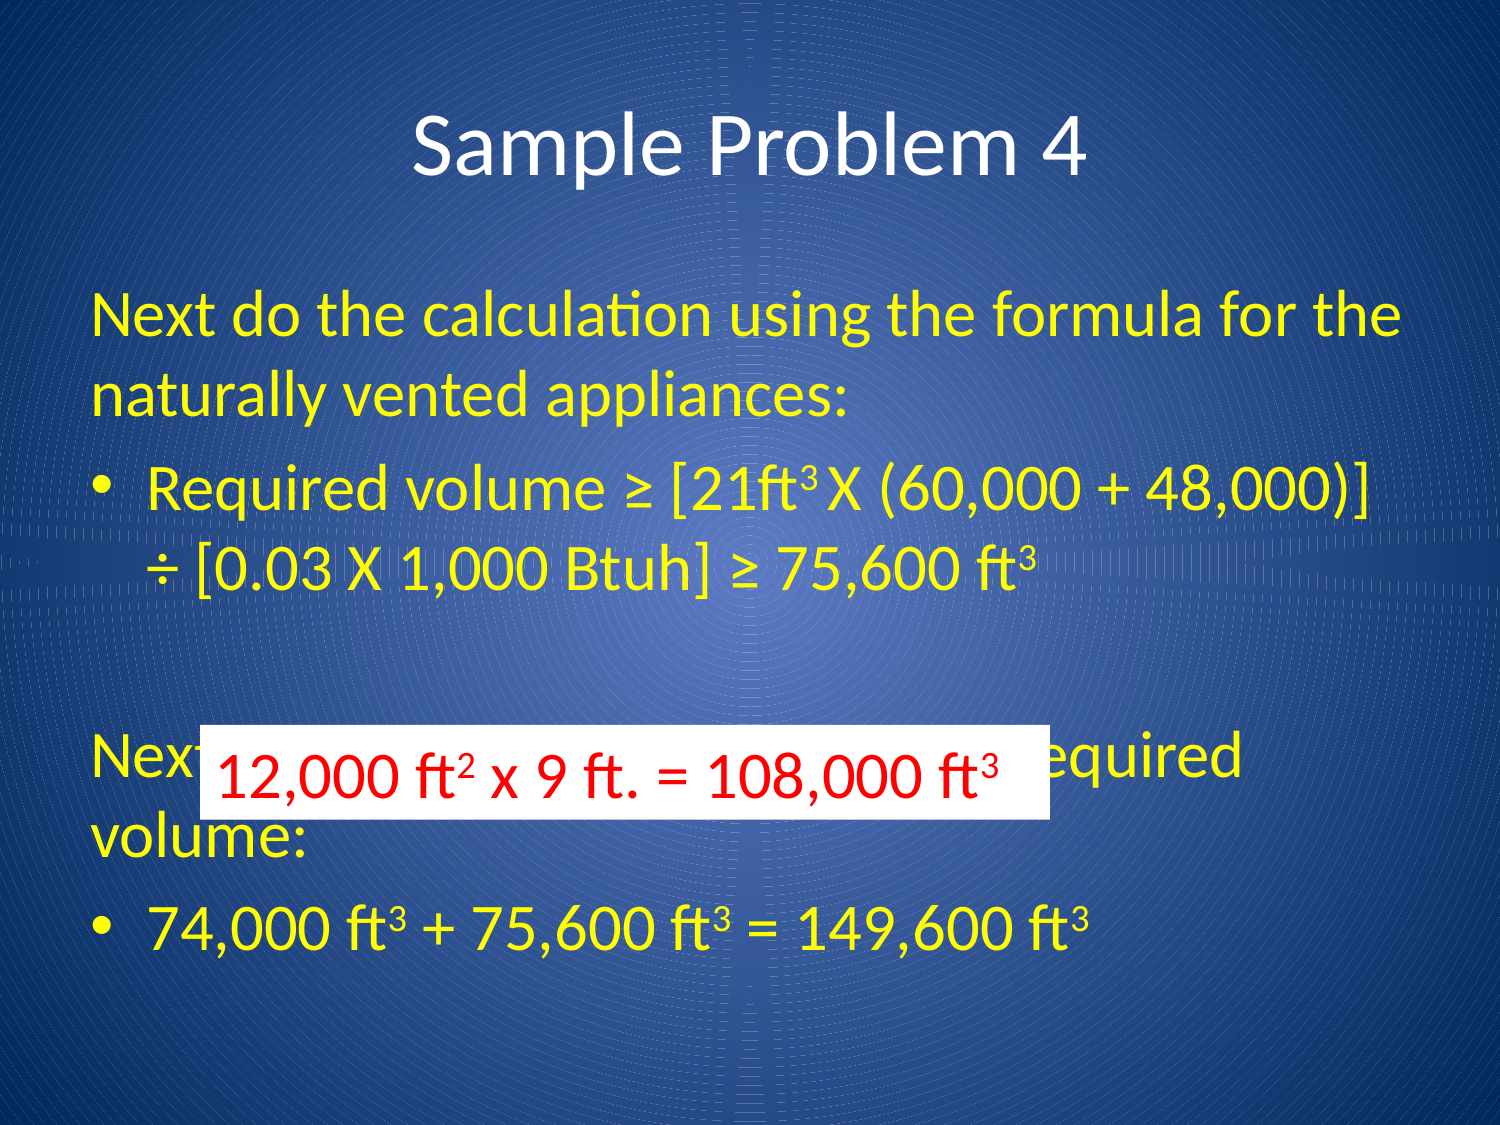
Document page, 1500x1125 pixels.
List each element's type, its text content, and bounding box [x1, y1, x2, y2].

list Next do the calculation using the formula for the naturally vented appliances: Required volume ≥ [21ft3 X (60,000 + 48,000)] ÷ [0.03 X 1,000 Btuh] ≥ 75,600 ft3 Next, add up the two for the total required volume: 74,000 ft3 + 75,600 ft3 = 149,600 ft3 [75, 262, 1425, 1100]
text_box 12,000 ft2 x 9 ft. = 108,000 ft3 [200, 724, 1050, 820]
title Sample Problem 4 [75, 45, 1425, 233]
